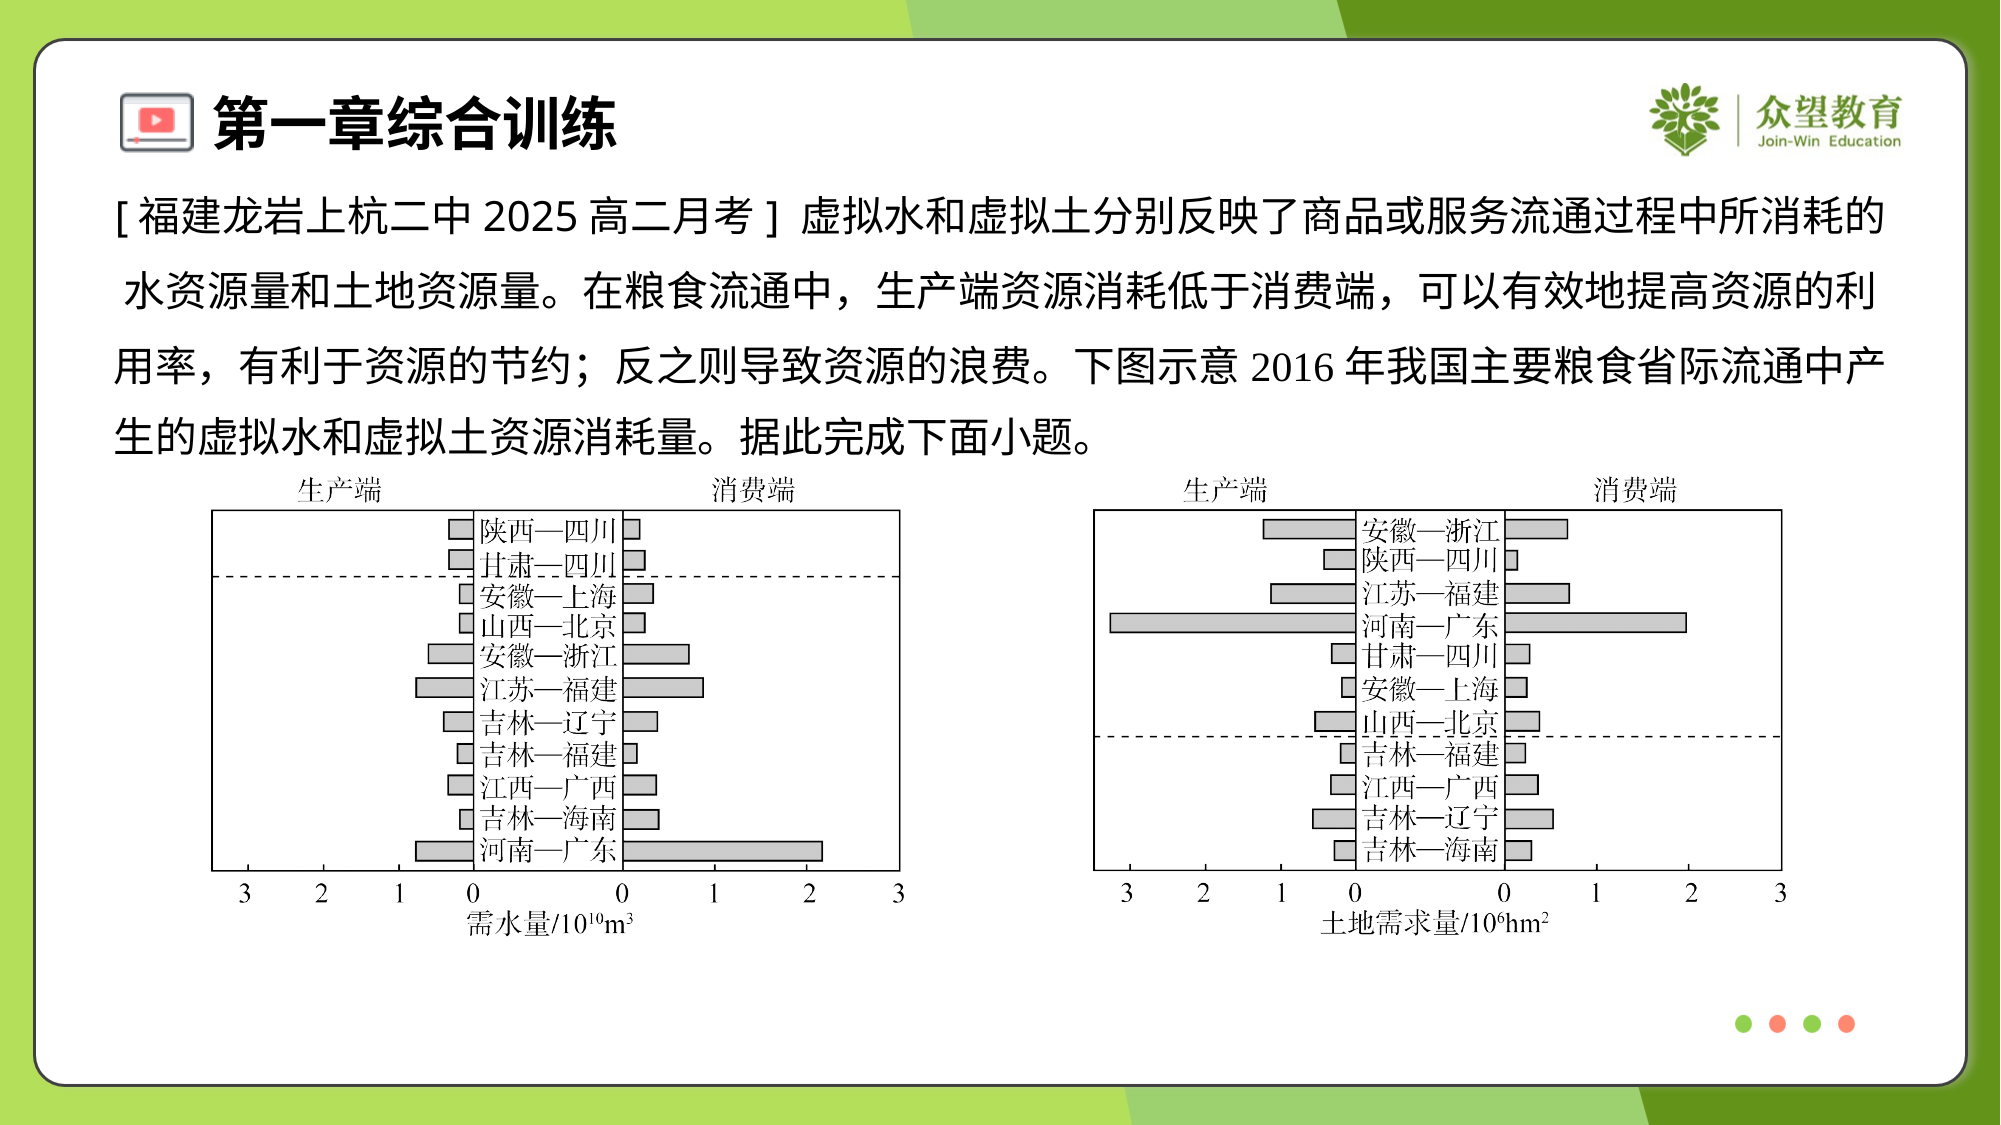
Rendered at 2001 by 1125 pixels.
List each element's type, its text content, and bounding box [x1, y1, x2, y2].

text_box [福建龙岩上杭二中2025高二月考] 虚拟水和虚拟土分别反映了商品或服务流通过程中所消耗的 水资源量和土地资源量。在粮食流通中，生产端资源消耗低于消费端，可以有效地提高资源的利 用率，有利于资源的节约；反之则导致资源的浪费。下图示意2016年我国主要粮食省际流通中产 生的虚拟水和虚拟土资源消耗量。据此完成下面小题。 [118, 164, 1883, 454]
picture [0, 0, 2000, 1125]
